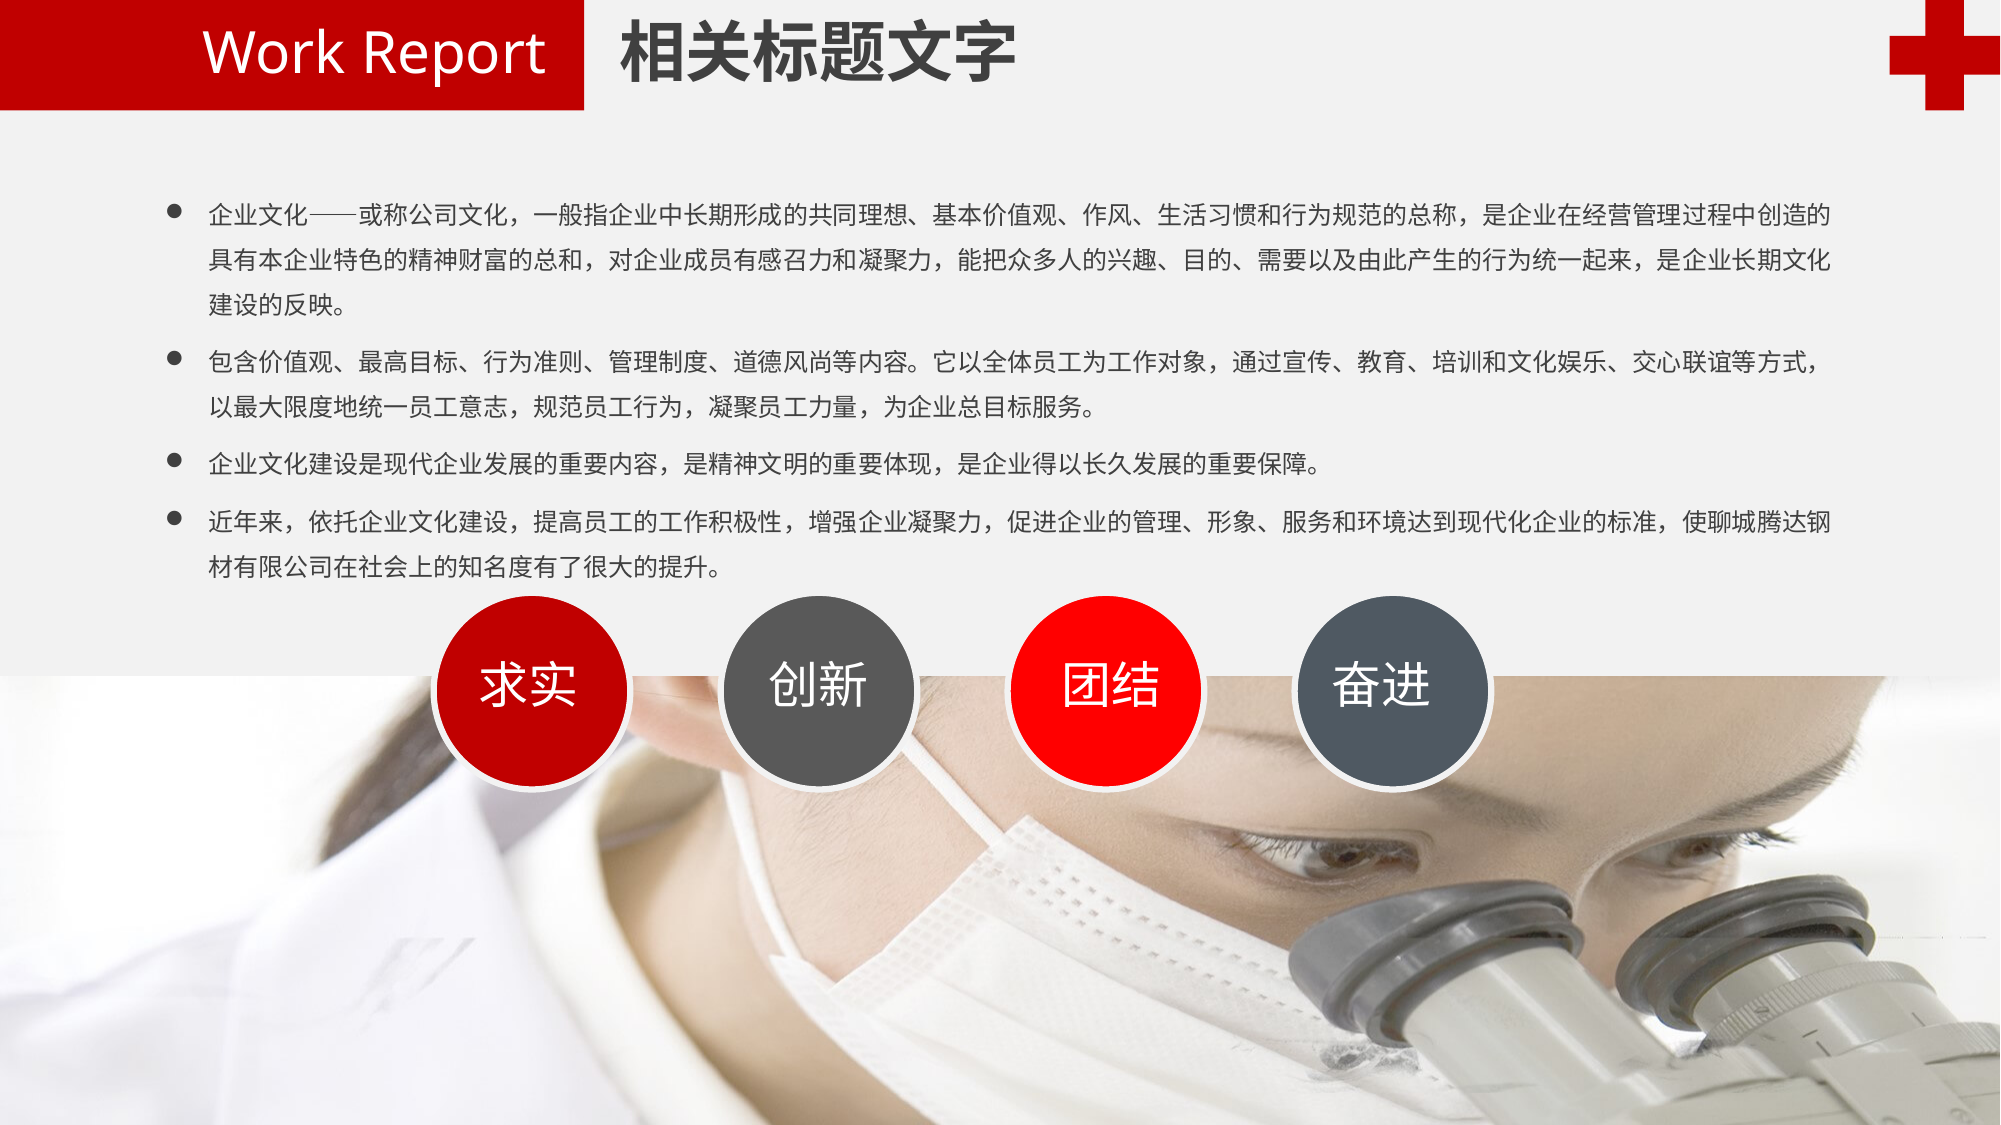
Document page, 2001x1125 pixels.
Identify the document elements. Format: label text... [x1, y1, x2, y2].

text_box [1297, 653, 1493, 791]
text_box [1304, 591, 1482, 646]
text_box 奋进 [1287, 646, 1485, 720]
text_box 企业文化——或称公司文化，一般指企业中长期形成的共同理想、基本价值观、作风、生活习惯和行为规范的总称，是企业在经营管理过程中创造的具有本企业特色的精神财富的总和，对企业成员有感召力和凝聚力，能把众多人的兴趣、目的、需要以及由此产生的行为统一起来，是企业长期文化建设的反映。 包含价值观、最高目标、行为准则、管理制度、道德风尚等内容。它以全体员工为工作对象，通过宣传、教育、培训和文化娱乐、交心联谊等方式，以最大限度地统一员工意志，规范员工行为，凝聚员工力量，为企业总目标服务。 企业文化建设是现代企业发展的重要内容，是精神文明的重要体现，是企业得以长久发展的重要保障。 近年来，依托企业文化建设，提高员工的工作积极性，增强企业凝聚力，促进企业的管理、形象、服务和环境达到现代化企业的标准，使聊城腾达钢材有限公司在社会上的知名度有了很大的提升。 [150, 177, 1850, 589]
text_box [719, 665, 723, 717]
text_box [443, 591, 621, 646]
text_box [1017, 591, 1195, 646]
text_box [0, 675, 2000, 1125]
text_box 求实 [434, 646, 632, 720]
text_box 团结 [1016, 646, 1215, 720]
text_box [436, 720, 628, 791]
text_box Work Report [187, 15, 561, 94]
text_box [730, 591, 908, 646]
text_box [723, 720, 915, 791]
text_box [1006, 648, 1201, 791]
text_box 创新 [723, 646, 922, 720]
text_box 相关标题文字 [604, 11, 1286, 98]
